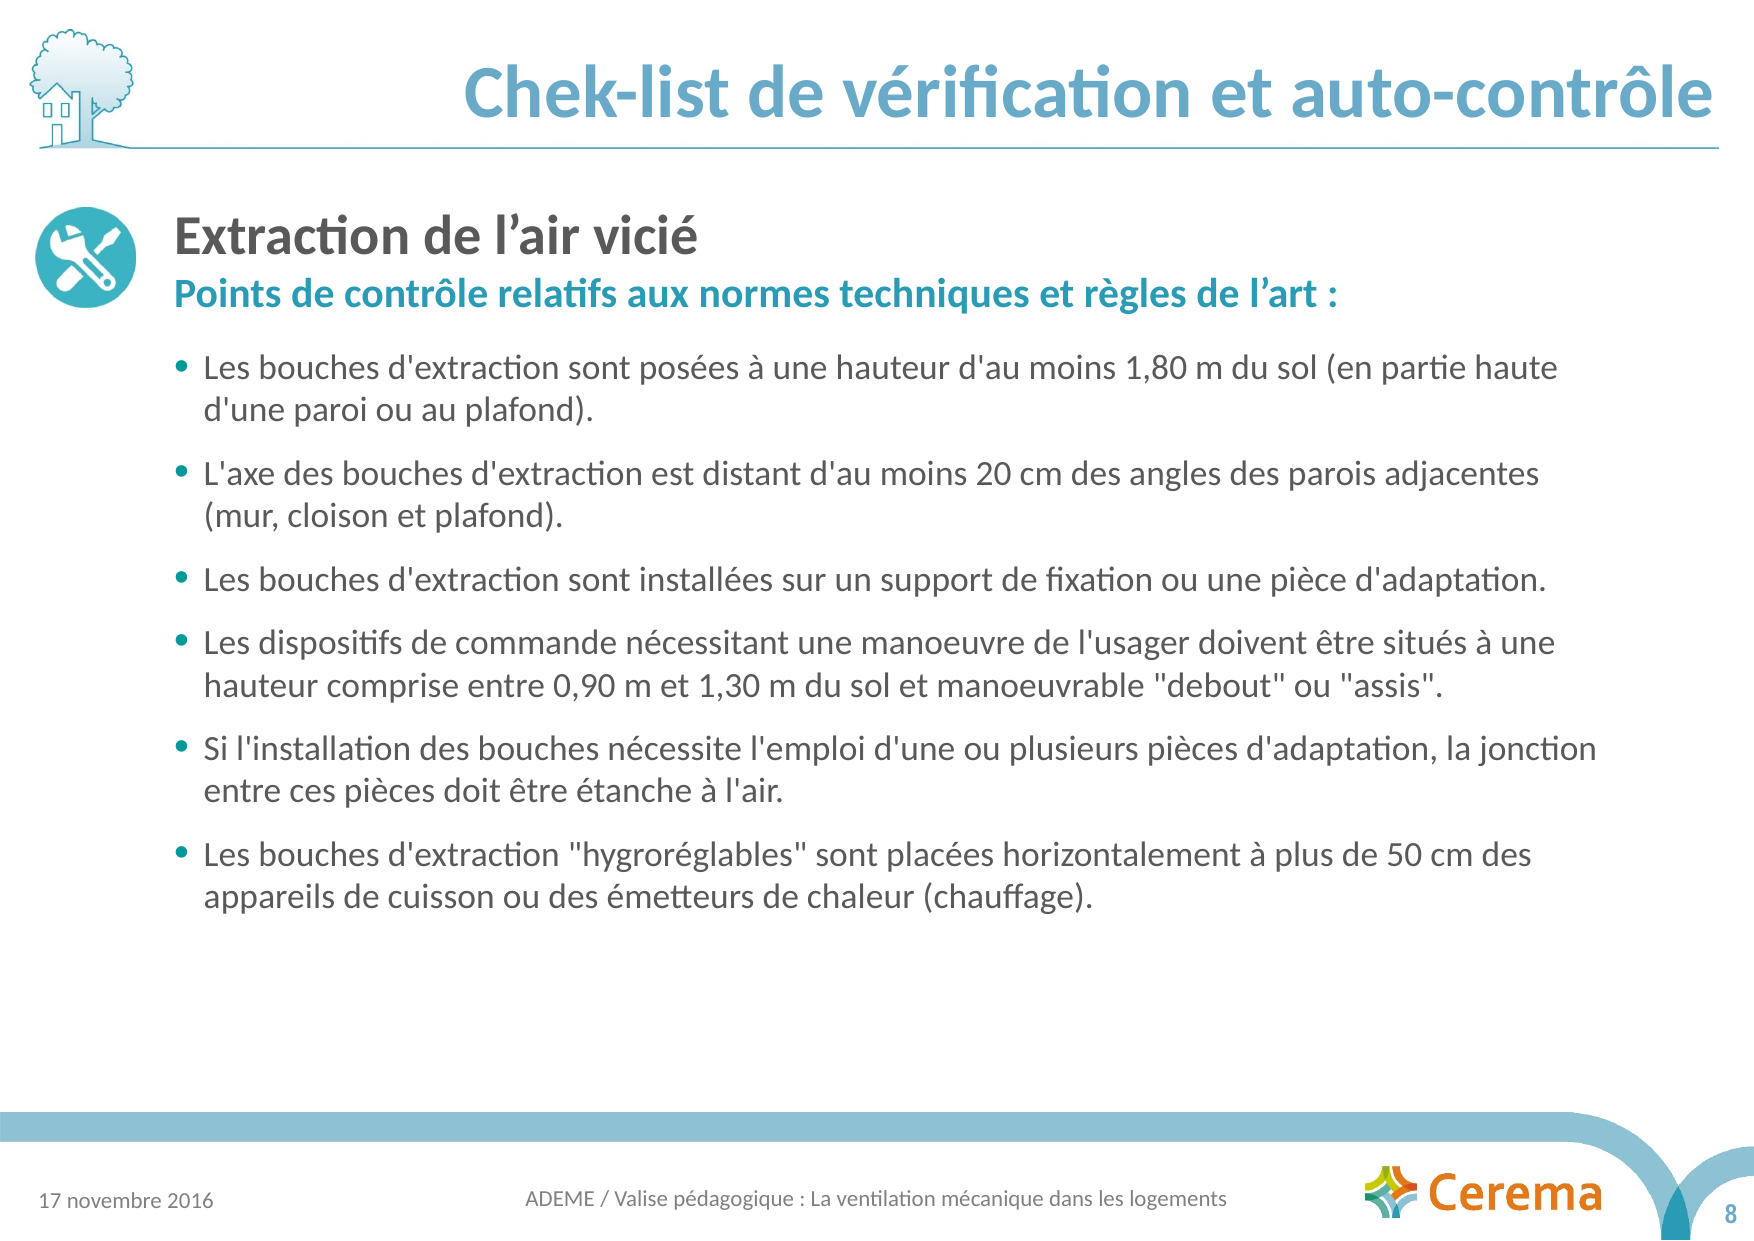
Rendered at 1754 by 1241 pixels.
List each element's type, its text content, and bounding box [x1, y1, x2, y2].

text_box Extraction de l’air vicié Points de contrôle relatifs aux normes techniques et règles de l’art : [159, 190, 1421, 324]
text_box Chek-list de vérification et auto-contrôle [144, 35, 1731, 136]
picture [0, 1112, 1754, 1240]
picture [29, 29, 1719, 149]
text_box Les bouches d'extraction sont posées à une hauteur d'au moins 1,80 m du sol (en partie haute d'une paroi ou au plafond). L'axe des bouches d'extraction est distant d'au moins 20 cm des angles des parois adjacentes (mur, cloison et plafond). Les bouches d'extraction sont installées sur un support de fixation ou une pièce d'adaptation. Les dispositifs de commande nécessitant une manoeuvre de l'usager doivent être situés à une hauteur comprise entre 0,90 m et 1,30 m du sol et manoeuvrable "debout" ou "assis". Si l'installation des bouches nécessite l'emploi d'une ou plusieurs pièces d'adaptation, la jonction entre ces pièces doit être étanche à l'air. Les bouches d'extraction "hygroréglables" sont placées horizontalement à plus de 50 cm des appareils de cuisson ou des émetteurs de chaleur (chauffage). [159, 336, 1636, 924]
picture [35, 207, 136, 309]
